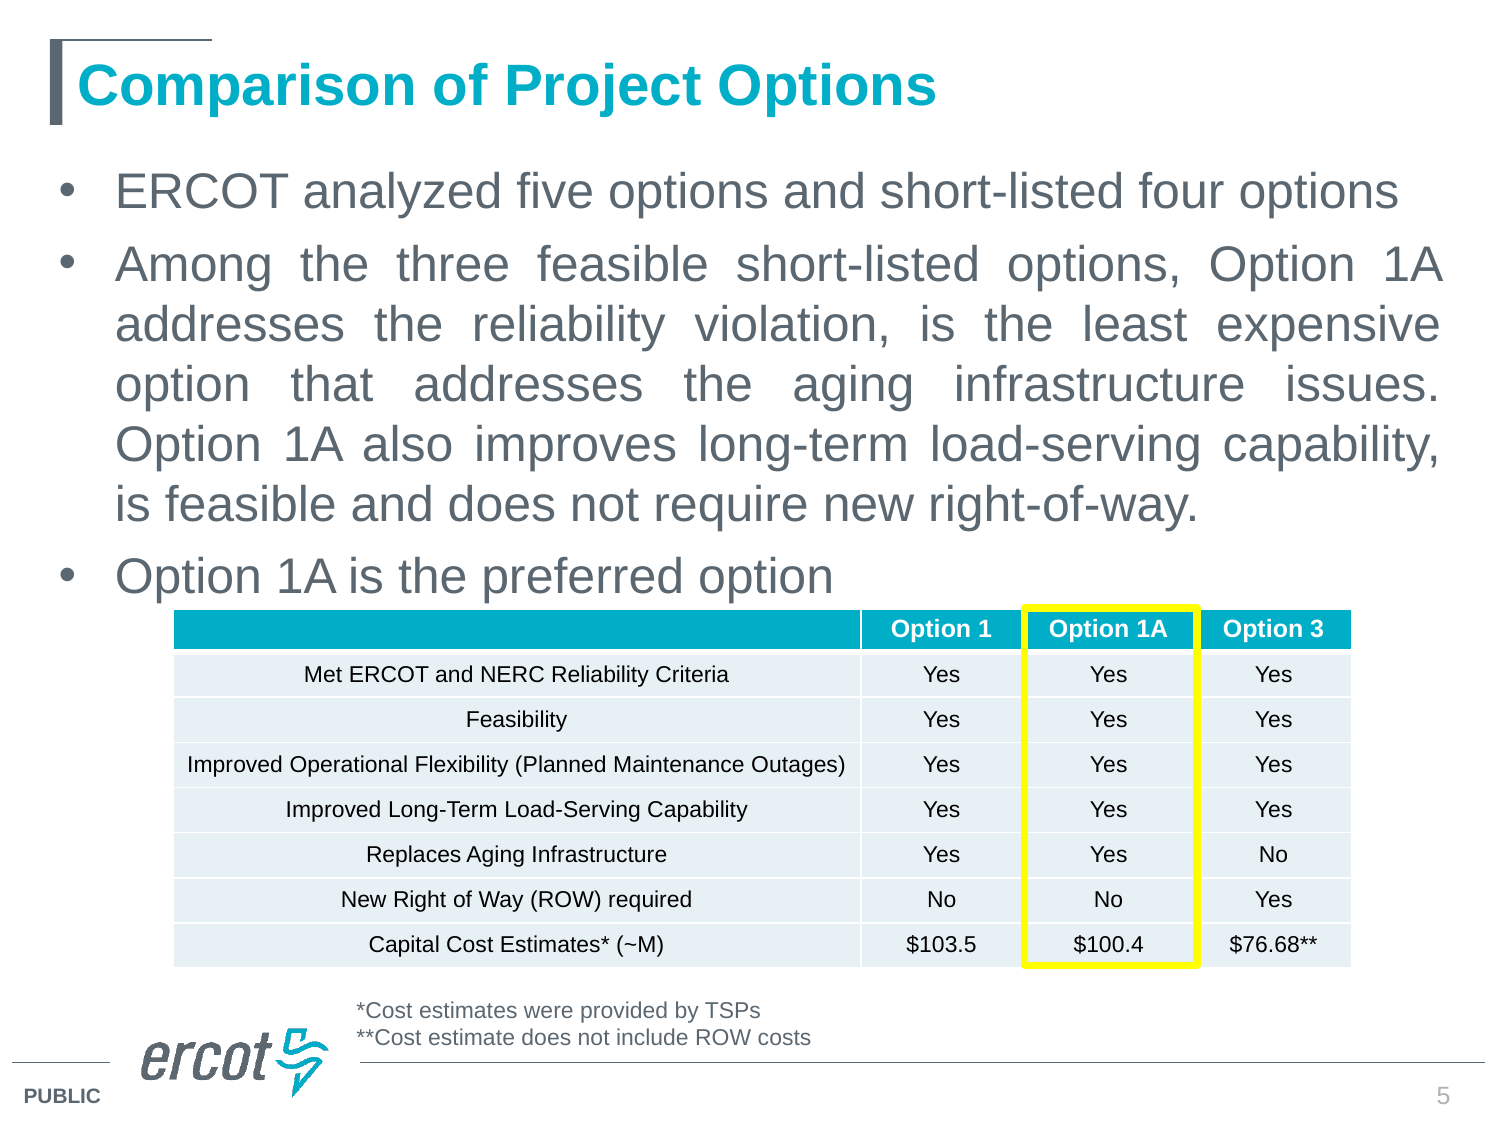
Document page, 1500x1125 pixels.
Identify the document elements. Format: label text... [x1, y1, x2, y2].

table_cell Yes [862, 833, 1021, 877]
list ERCOT analyzed five options and short-listed four options Among the three feasible short-listed options, Option 1A addresses the reliability violation, is the least expensive option that addresses the aging infrastructure issues. Option 1A also improves long-term load-serving capability, is feasible and does not require new right-of-way. Option 1A is the preferred option [43, 151, 1457, 511]
table_cell Capital Cost Estimates* (~M) [174, 924, 860, 967]
picture [137, 1024, 332, 1100]
table_header [174, 610, 860, 649]
slide_number 5 [1400, 1076, 1488, 1113]
table_header Option 1 [862, 610, 1021, 649]
table_cell Yes [1199, 743, 1351, 787]
table_cell Yes [1199, 698, 1351, 742]
table_cell Improved Operational Flexibility (Planned Maintenance Outages) [174, 743, 860, 787]
table_cell Yes [1199, 788, 1351, 832]
table_cell No [862, 879, 1021, 922]
table_cell Feasibility [174, 698, 860, 742]
table_cell New Right of Way (ROW) required [174, 879, 860, 922]
table_cell Replaces Aging Infrastructure [174, 833, 860, 877]
table_cell Improved Long-Term Load-Serving Capability [174, 788, 860, 832]
table_cell Yes [1199, 879, 1351, 922]
table_cell No [1199, 833, 1351, 877]
title Comparison of Project Options [62, 39, 1463, 125]
table_cell Yes [862, 655, 1021, 696]
table_cell $103.5 [862, 924, 1021, 967]
text_box *Cost estimates were provided by TSPs **Cost estimate does not include ROW costs [340, 971, 1309, 1061]
table_cell $76.68** [1199, 924, 1351, 967]
table_cell Yes [1199, 655, 1351, 696]
table_cell Yes [862, 788, 1021, 832]
table_cell Yes [862, 743, 1021, 787]
table_cell Met ERCOT and NERC Reliability Criteria [174, 655, 860, 696]
table_cell Yes [862, 698, 1021, 742]
text_box [1023, 606, 1199, 967]
table_header Option 3 [1199, 610, 1351, 649]
